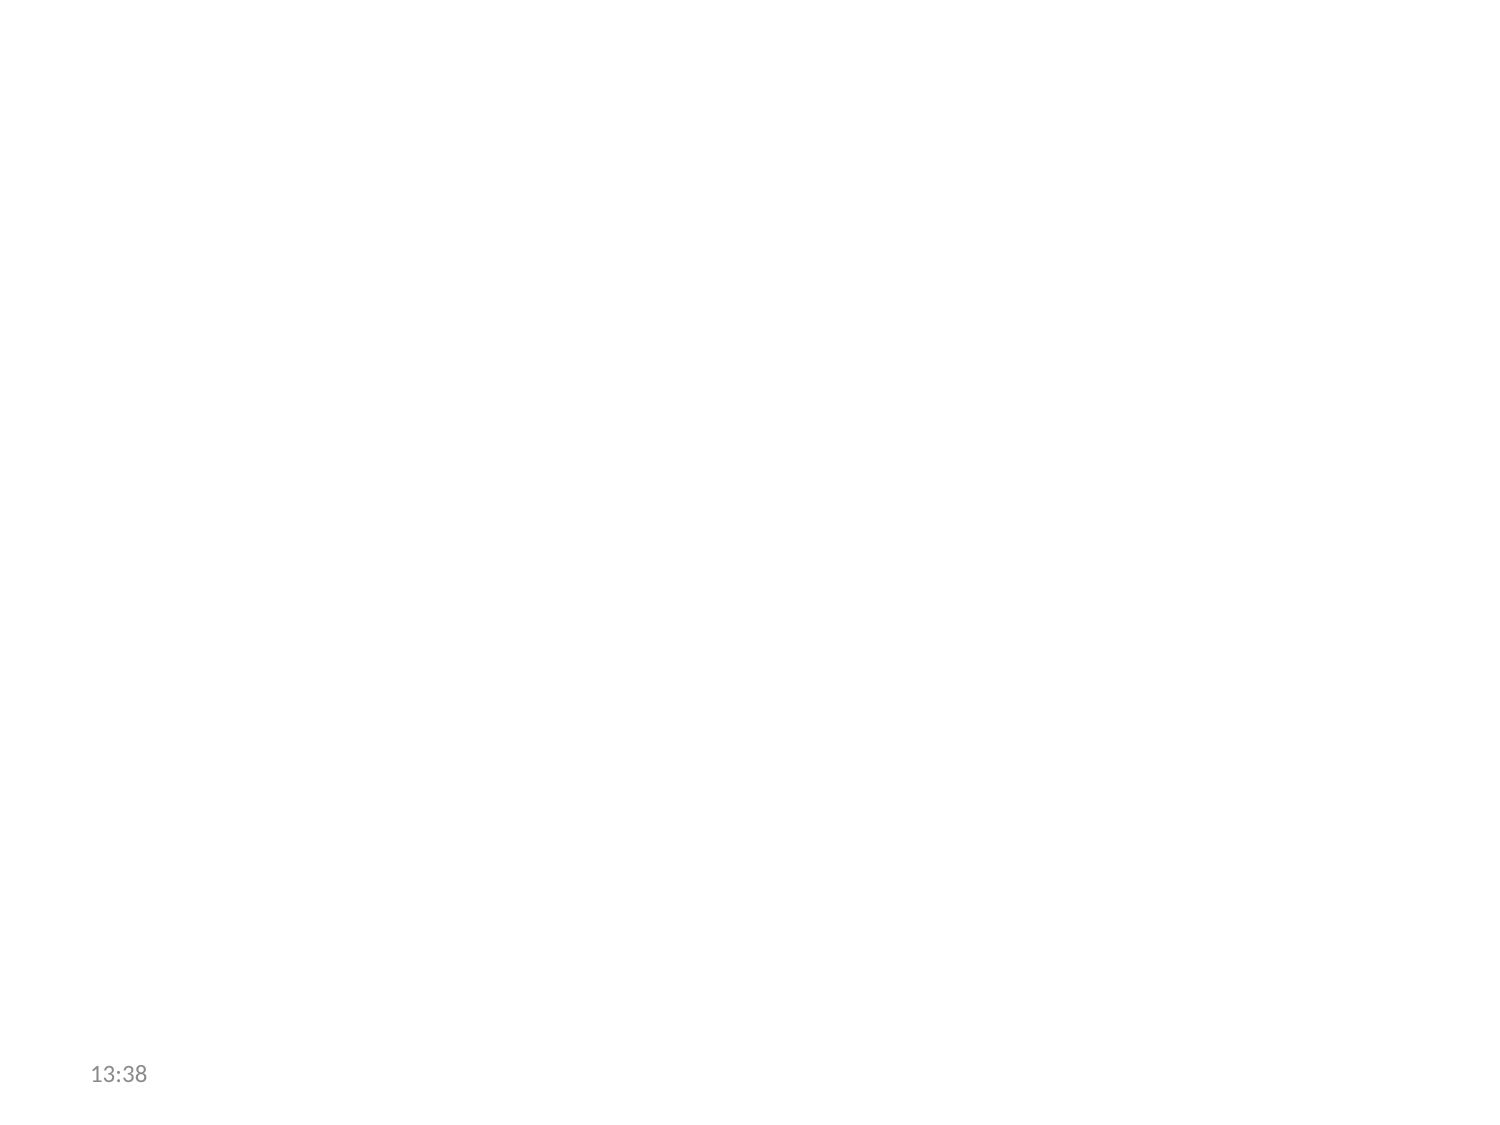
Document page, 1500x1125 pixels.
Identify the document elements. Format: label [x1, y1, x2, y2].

slide_number [75, 1042, 425, 1103]
